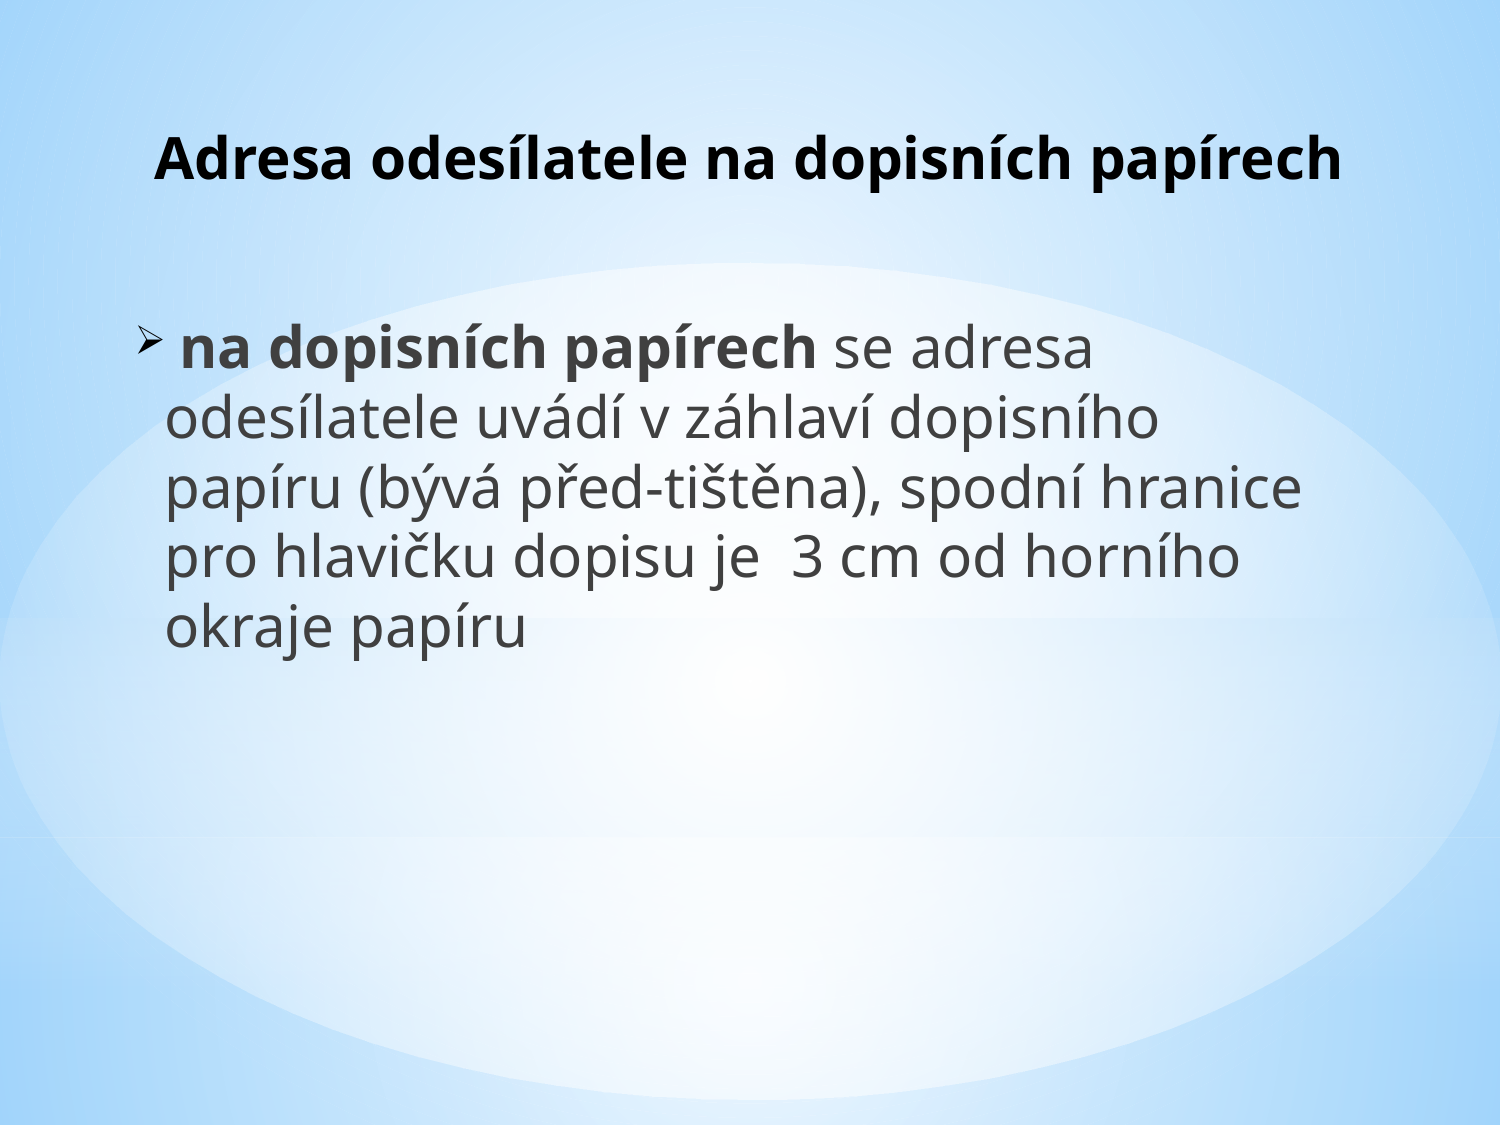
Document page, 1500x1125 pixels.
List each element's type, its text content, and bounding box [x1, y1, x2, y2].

title Adresa odesílatele na dopisních papírech [135, 113, 1363, 268]
list na dopisních papírech se adresa odesílatele uvádí v záhlaví dopisního papíru (bývá před-tištěna), spodní hranice pro hlavičku dopisu je 3 cm od horního okraje papíru [112, 302, 1329, 965]
